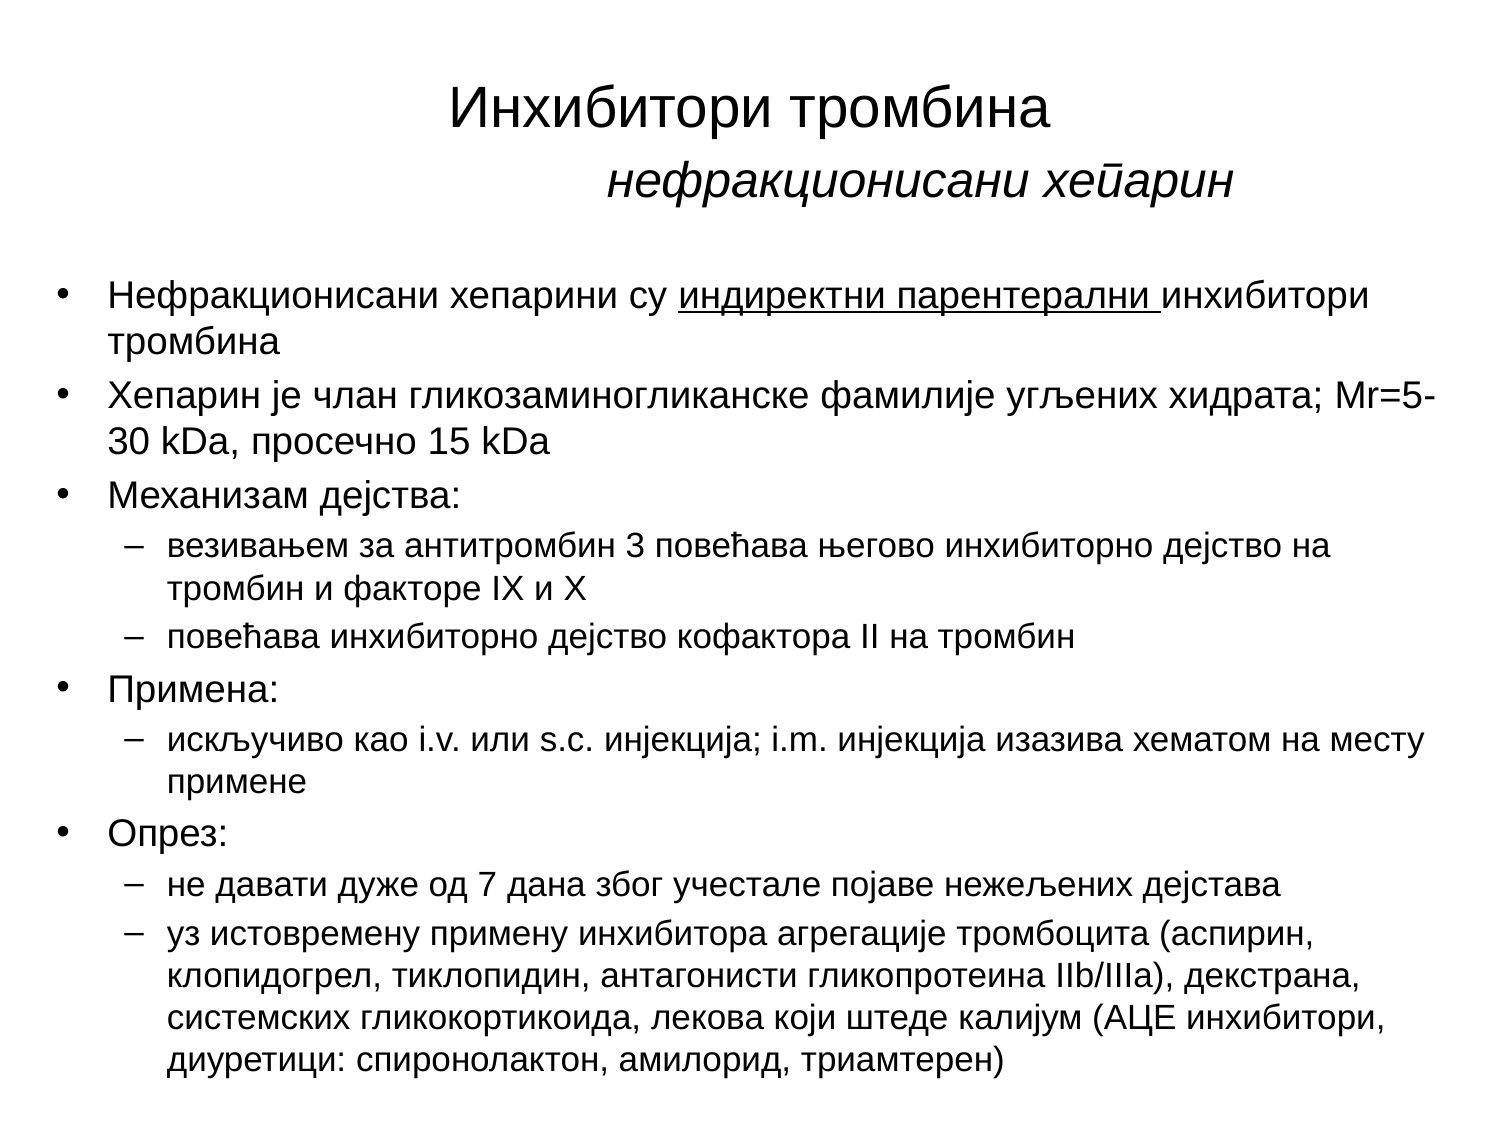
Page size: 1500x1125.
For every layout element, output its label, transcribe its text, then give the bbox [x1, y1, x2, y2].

title Инхибитори тромбина нефракционисани хепарин [75, 45, 1425, 233]
list Нефракционисани хепарини су индиректни парентерални инхибитори тромбина Хепарин je члан гликозаминогликанске фамилије угљених хидрата; Mr=5-30 kDa, просечно 15 kDa Механизам дејства: везивањем за антитромбин 3 повећава његово инхибиторно дејство на тромбин и факторе IX и X повећава инхибиторно дејство кофактора II на тромбин Примена: искључиво као i.v. или s.c. инјекција; i.m. инјекција изазива хематом на месту примене Опрез: не давати дуже од 7 дана због учестале појаве нежељених дејстава уз истовремену примену инхибитора агрегације тромбоцита (аспирин, клопидогрел, тиклопидин, антагонисти гликопротеина IIb/IIIa), декстрана, системских гликокортикоида, лекова који штеде калијум (АЦЕ инхибитори, диуретици: спиронолактон, амилорид, триамтерен) [41, 262, 1471, 1094]
